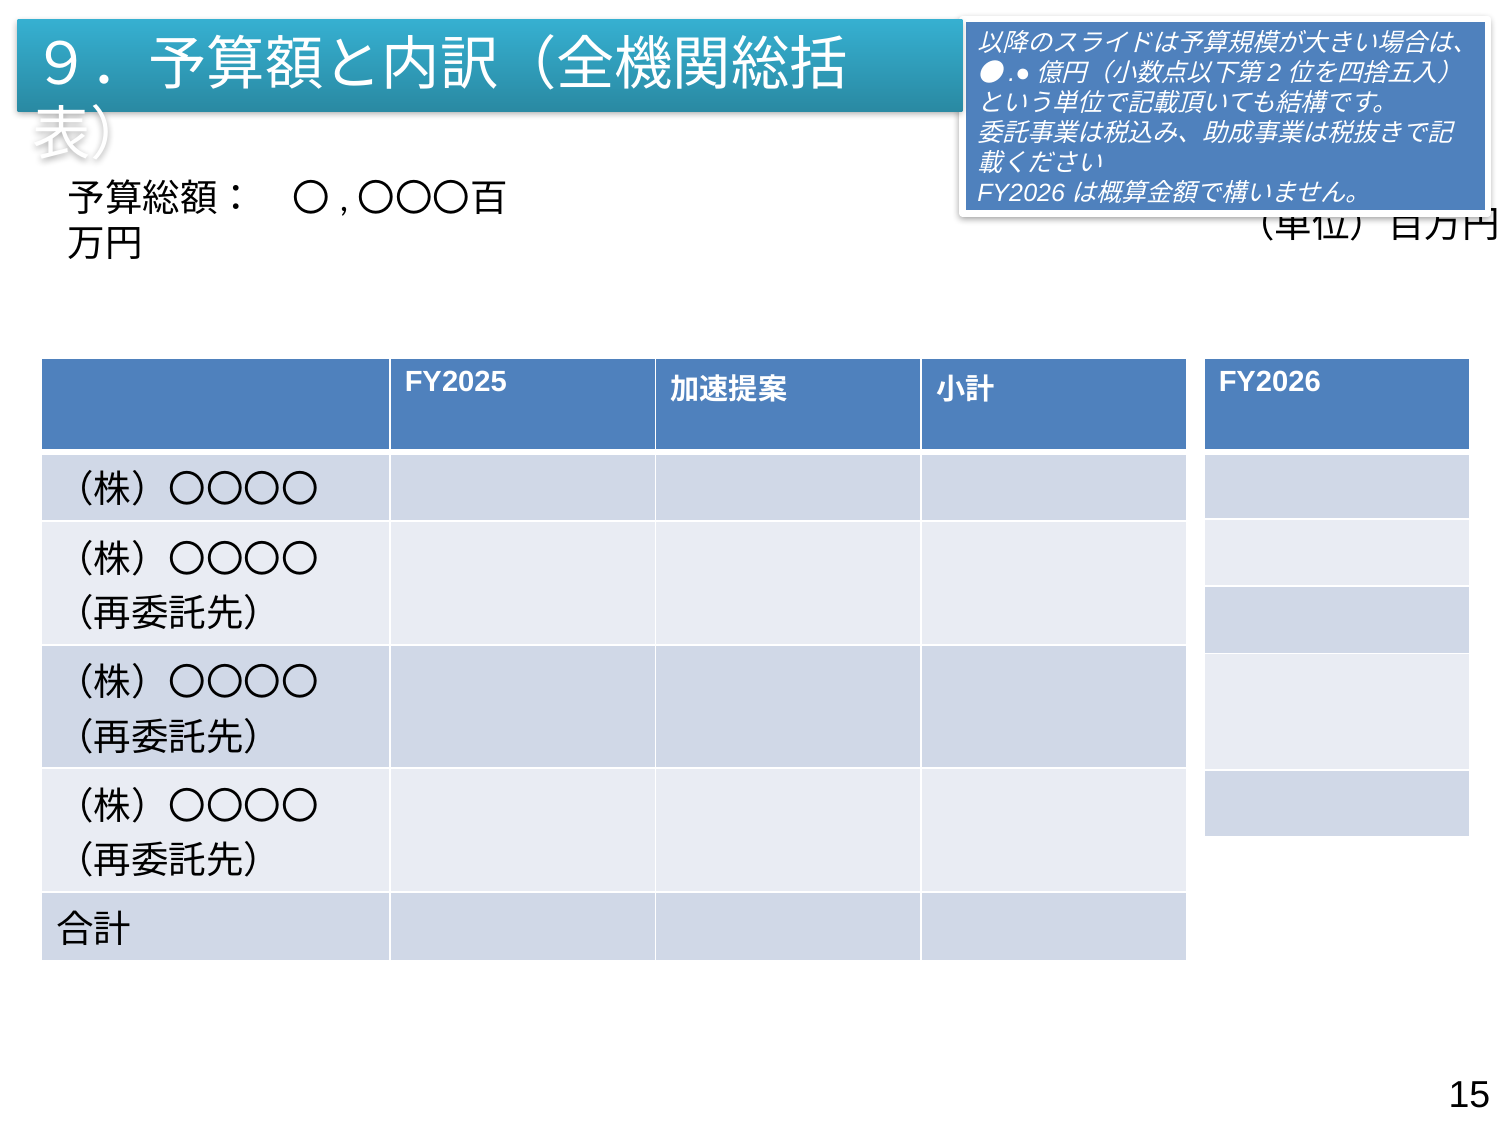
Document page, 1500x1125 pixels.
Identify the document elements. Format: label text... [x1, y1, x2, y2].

text_box 予算総額： 〇,〇〇〇百万円 [53, 166, 550, 271]
table_cell [922, 522, 1186, 644]
table_header 小計 [922, 359, 1186, 449]
table_header [42, 359, 389, 449]
table_header FY2025 [391, 359, 655, 449]
table_cell [656, 769, 920, 891]
table_cell [656, 893, 920, 960]
table_cell [922, 646, 1186, 767]
text_box ９．予算額と内訳（全機関総括表） [17, 19, 963, 112]
table_header 加速提案 [656, 359, 920, 449]
table_cell （株）〇〇〇〇 （再委託先） [42, 769, 389, 891]
table_cell [656, 522, 920, 644]
table_cell [922, 769, 1186, 891]
text_box （単位）百万円 [1222, 192, 1500, 253]
text_box 以降のスライドは予算規模が大きい場合は、●.●億円（小数点以下第2位を四捨五入）という単位で記載頂いても結構です。 委託事業は税込み、助成事業は税抜きで記載ください FY2026は概算金額で構いません。 [959, 16, 1491, 217]
table_cell 合計 [42, 893, 389, 960]
table_cell [391, 769, 655, 891]
table_cell （株）〇〇〇〇 [42, 455, 389, 520]
table_cell [656, 455, 920, 520]
table_cell [391, 646, 655, 767]
table_cell （株）〇〇〇〇 （再委託先） [42, 646, 389, 767]
table_cell [1205, 455, 1469, 518]
table_cell [1205, 520, 1469, 585]
table_header FY2026 [1205, 359, 1469, 449]
table_cell [656, 646, 920, 767]
table_cell [922, 455, 1186, 520]
table_cell [391, 893, 655, 960]
table_cell [391, 455, 655, 520]
table_cell [391, 522, 655, 644]
table_cell [922, 893, 1186, 960]
table_cell [1205, 587, 1469, 653]
text_box 15 [1402, 1074, 1491, 1112]
table_cell [1205, 654, 1469, 769]
table_cell [1205, 771, 1469, 836]
table_cell （株）〇〇〇〇 （再委託先） [42, 522, 389, 644]
